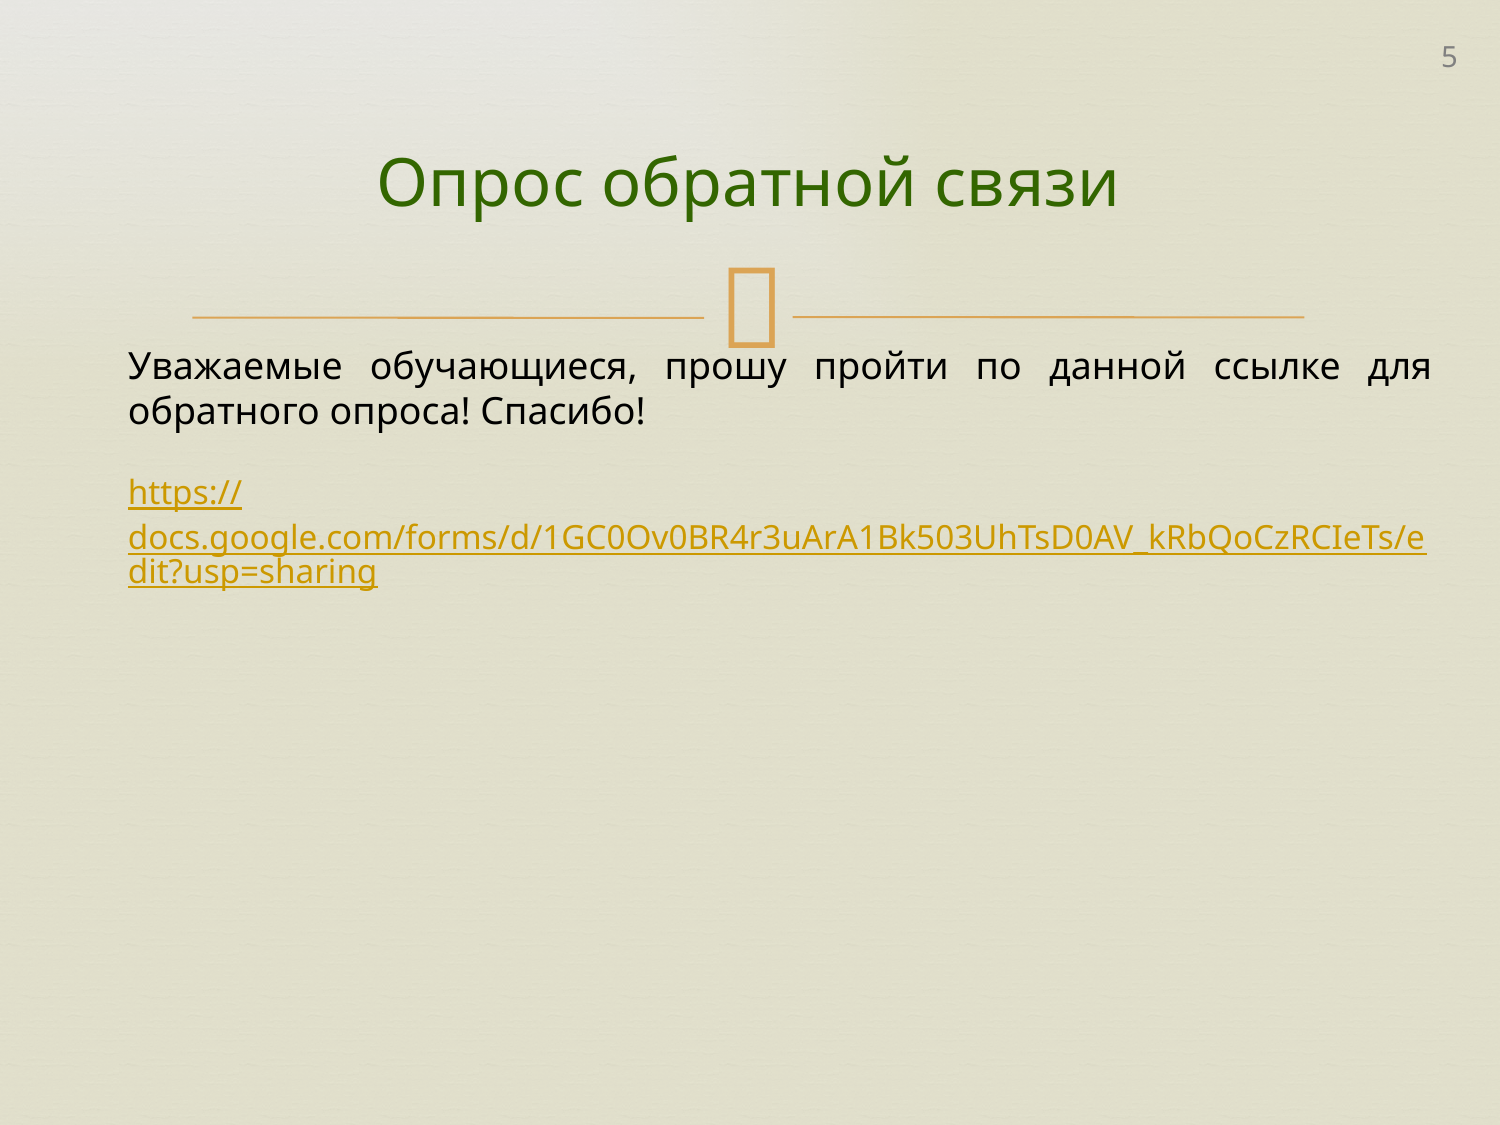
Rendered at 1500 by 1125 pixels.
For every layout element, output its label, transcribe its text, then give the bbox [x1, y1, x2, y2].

text_box [1364, 30, 1473, 91]
title Опрос обратной связи [112, 93, 1386, 267]
text_box Уважаемые обучающиеся, прошу пройти по данной ссылке для обратного опроса! Спасибо! https://docs.google.com/forms/d/1GC0Ov0BR4r3uArA1Bk503UhTsD0AV_kRbQoCzRCIeTs/edit?usp=sharing [112, 334, 1449, 610]
